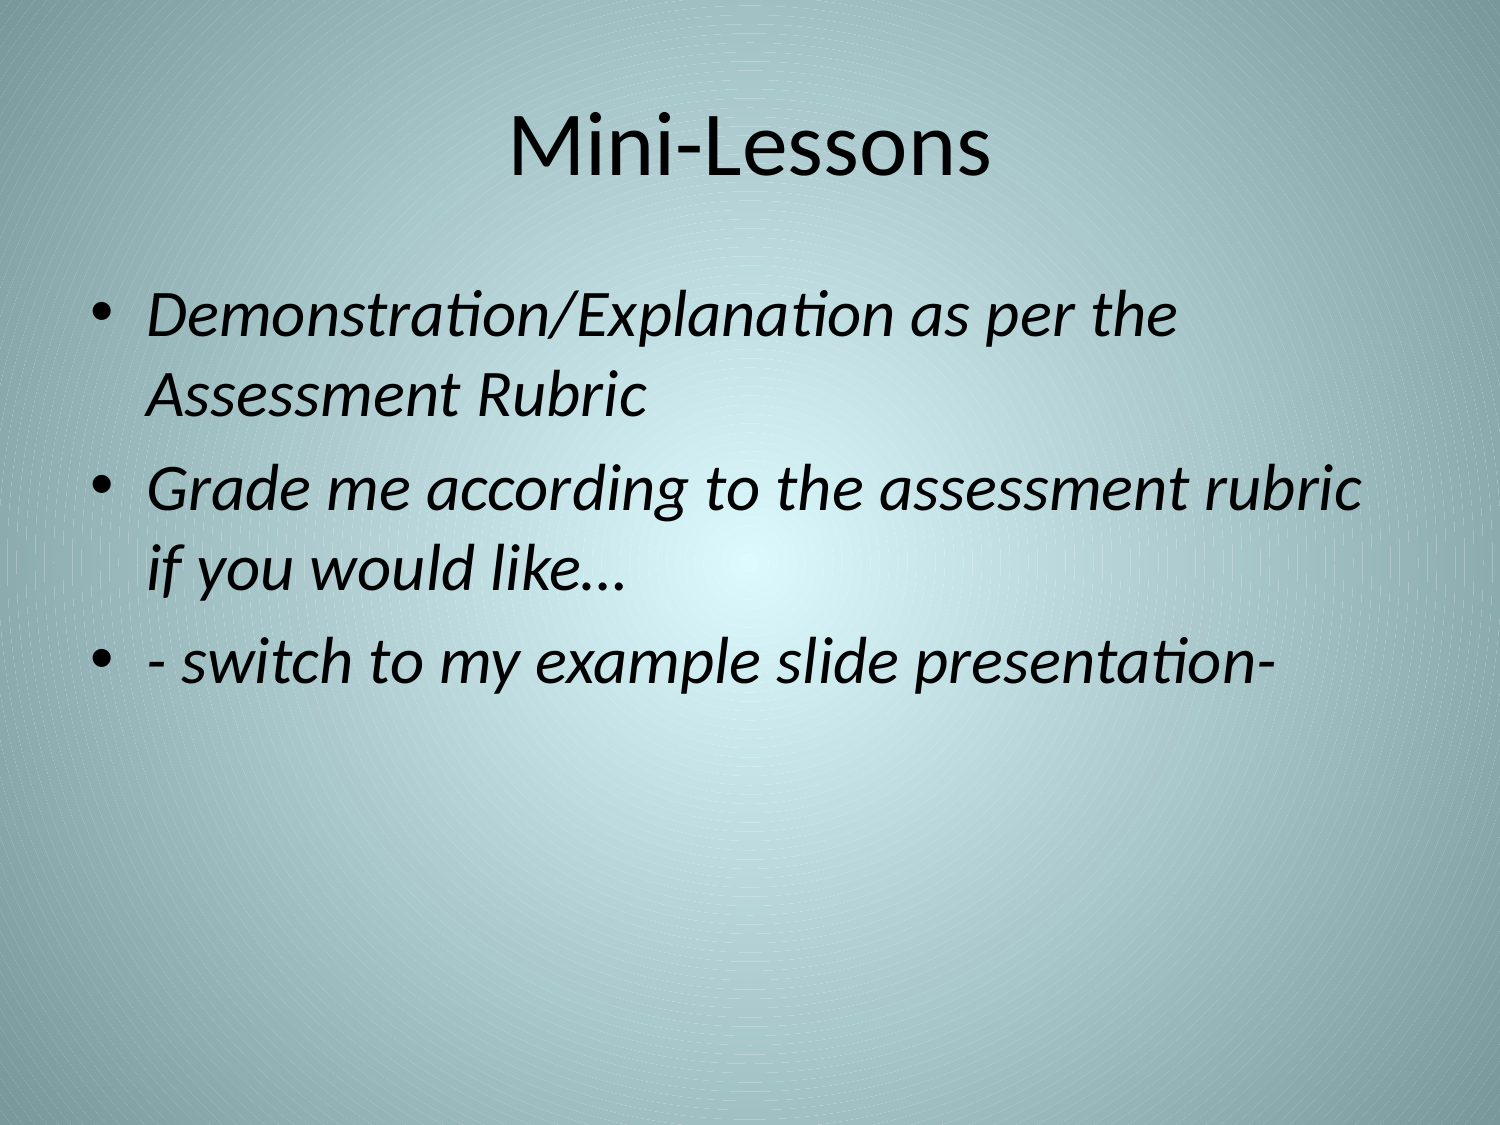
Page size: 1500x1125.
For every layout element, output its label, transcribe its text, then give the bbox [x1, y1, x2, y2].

title Mini-Lessons [75, 45, 1425, 233]
list Demonstration/Explanation as per the Assessment Rubric Grade me according to the assessment rubric if you would like… - switch to my example slide presentation- [75, 262, 1425, 1005]
